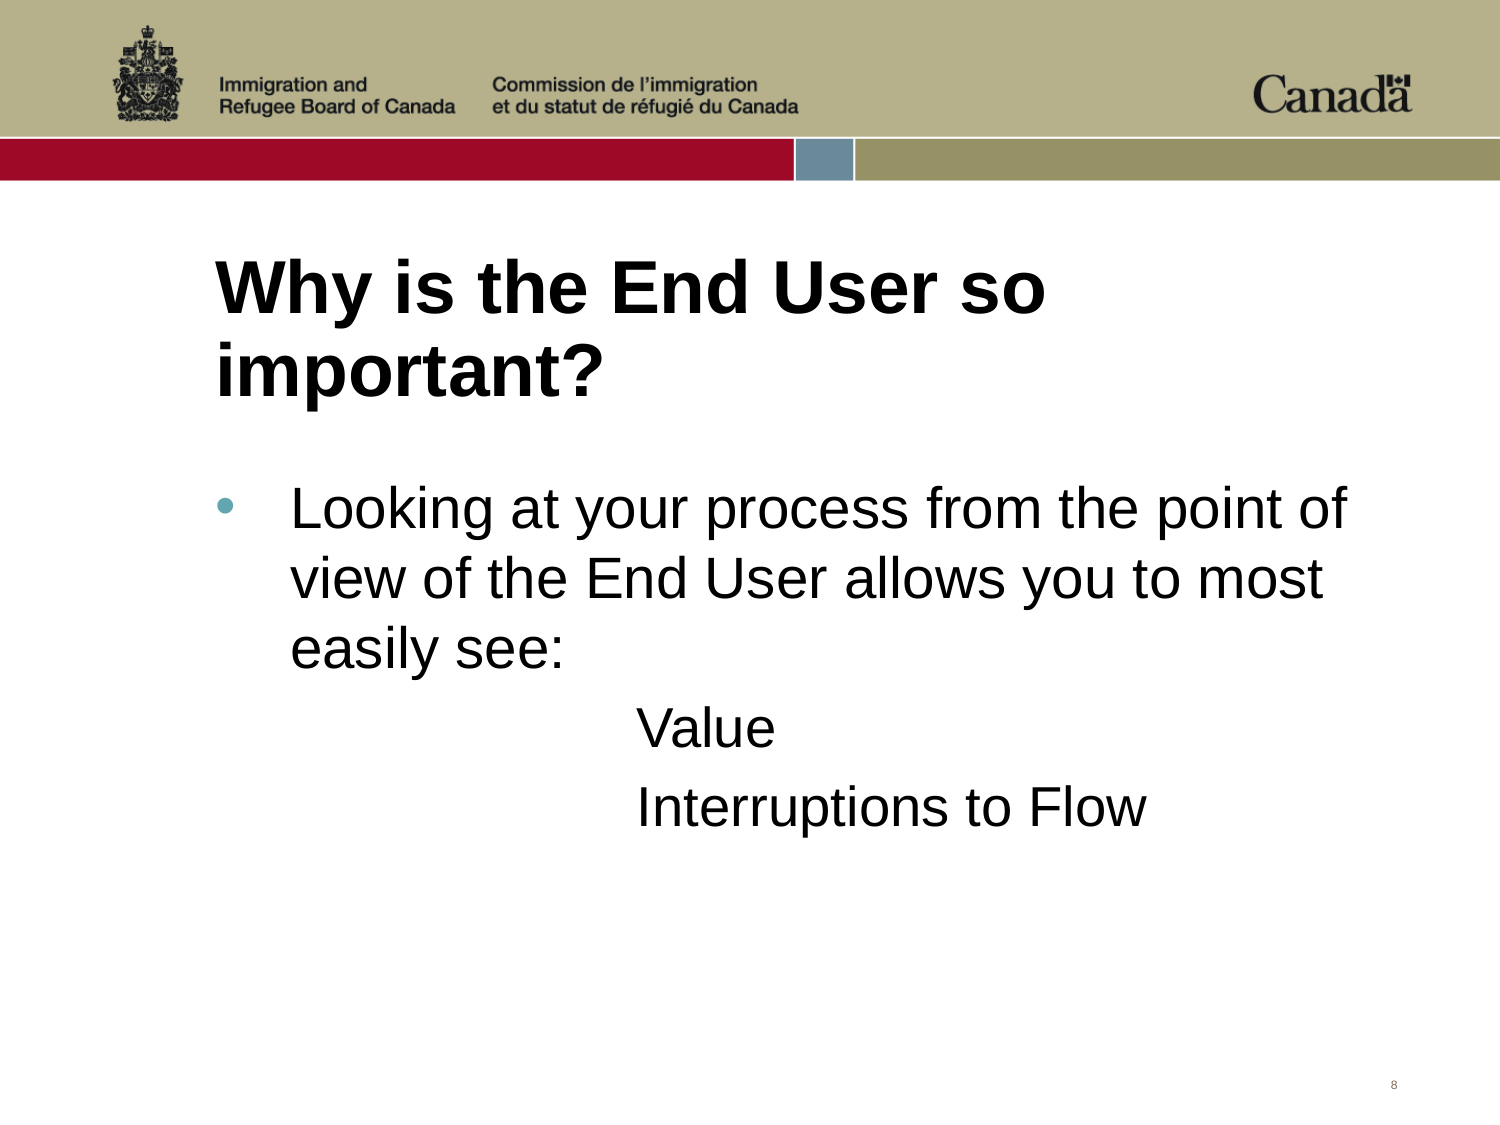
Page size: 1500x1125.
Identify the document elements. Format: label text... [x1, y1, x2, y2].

title Why is the End User so important? [200, 237, 1413, 425]
picture [0, 0, 1500, 1125]
slide_number 8 [1099, 1024, 1413, 1101]
list Looking at your process from the point of view of the End User allows you to most easily see: Value Interruptions to Flow [200, 462, 1413, 1000]
